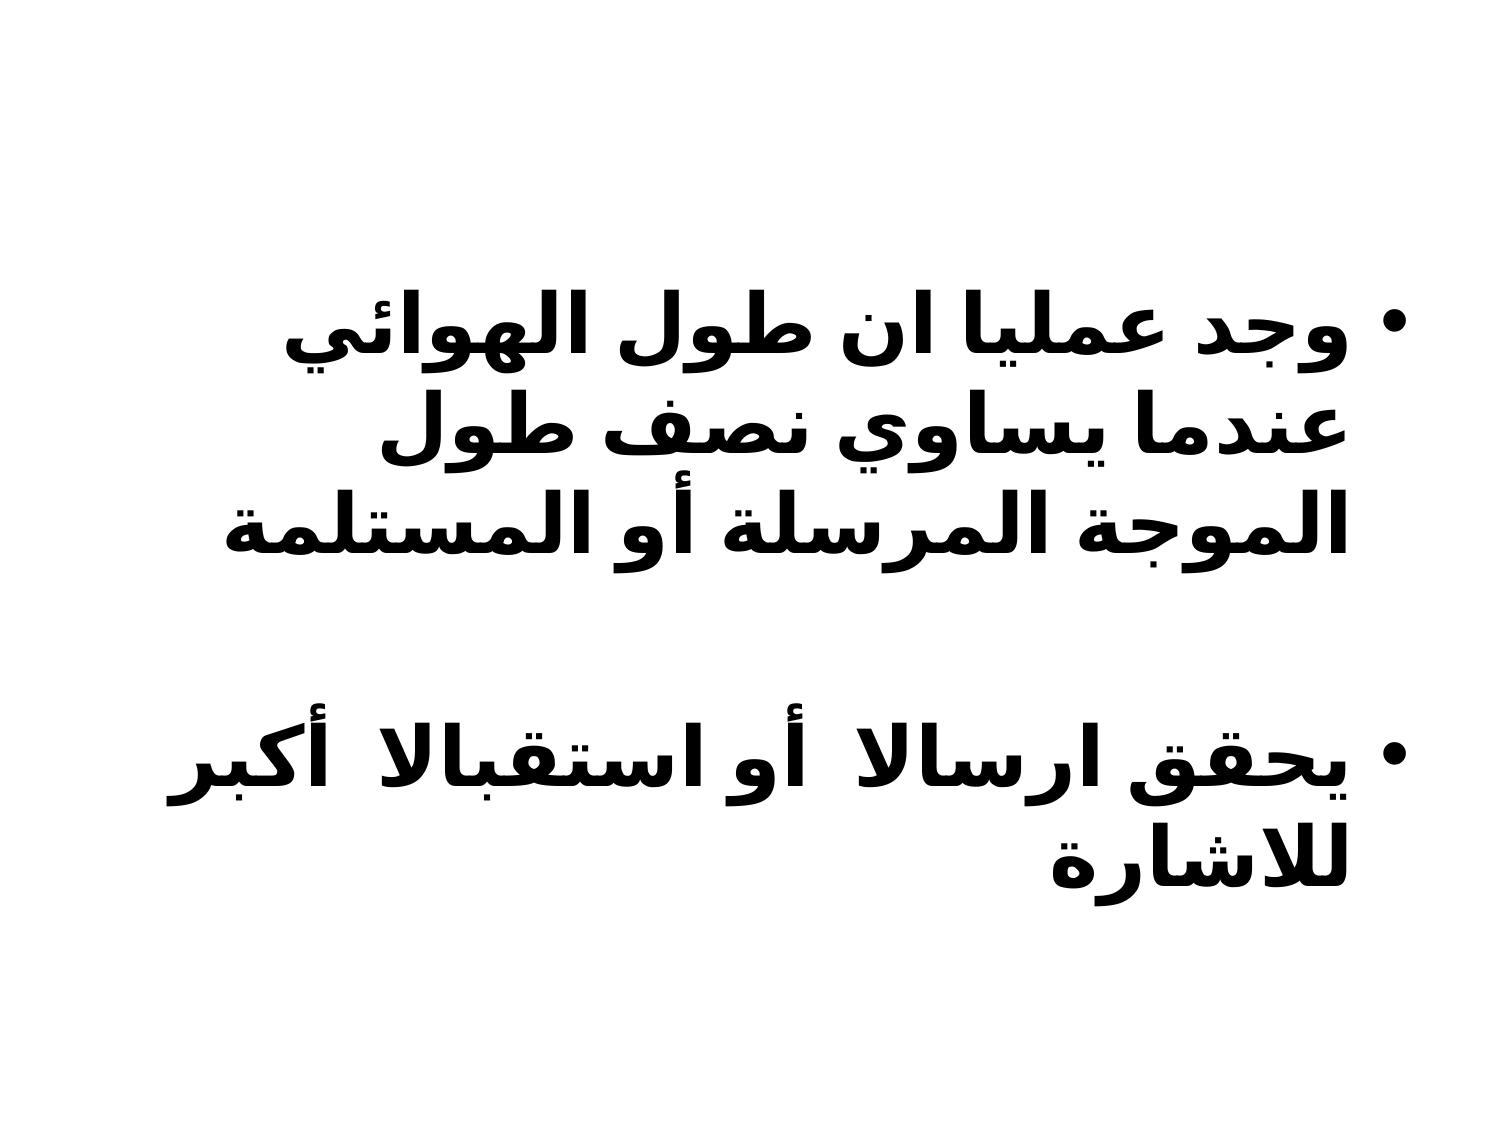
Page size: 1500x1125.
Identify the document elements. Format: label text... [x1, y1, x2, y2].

list وجد عمليا ان طول الهوائي عندما يساوي نصف طول الموجة المرسلة أو المستلمة يحقق ارسالا أو استقبالا أكبر للاشارة [75, 262, 1425, 1005]
